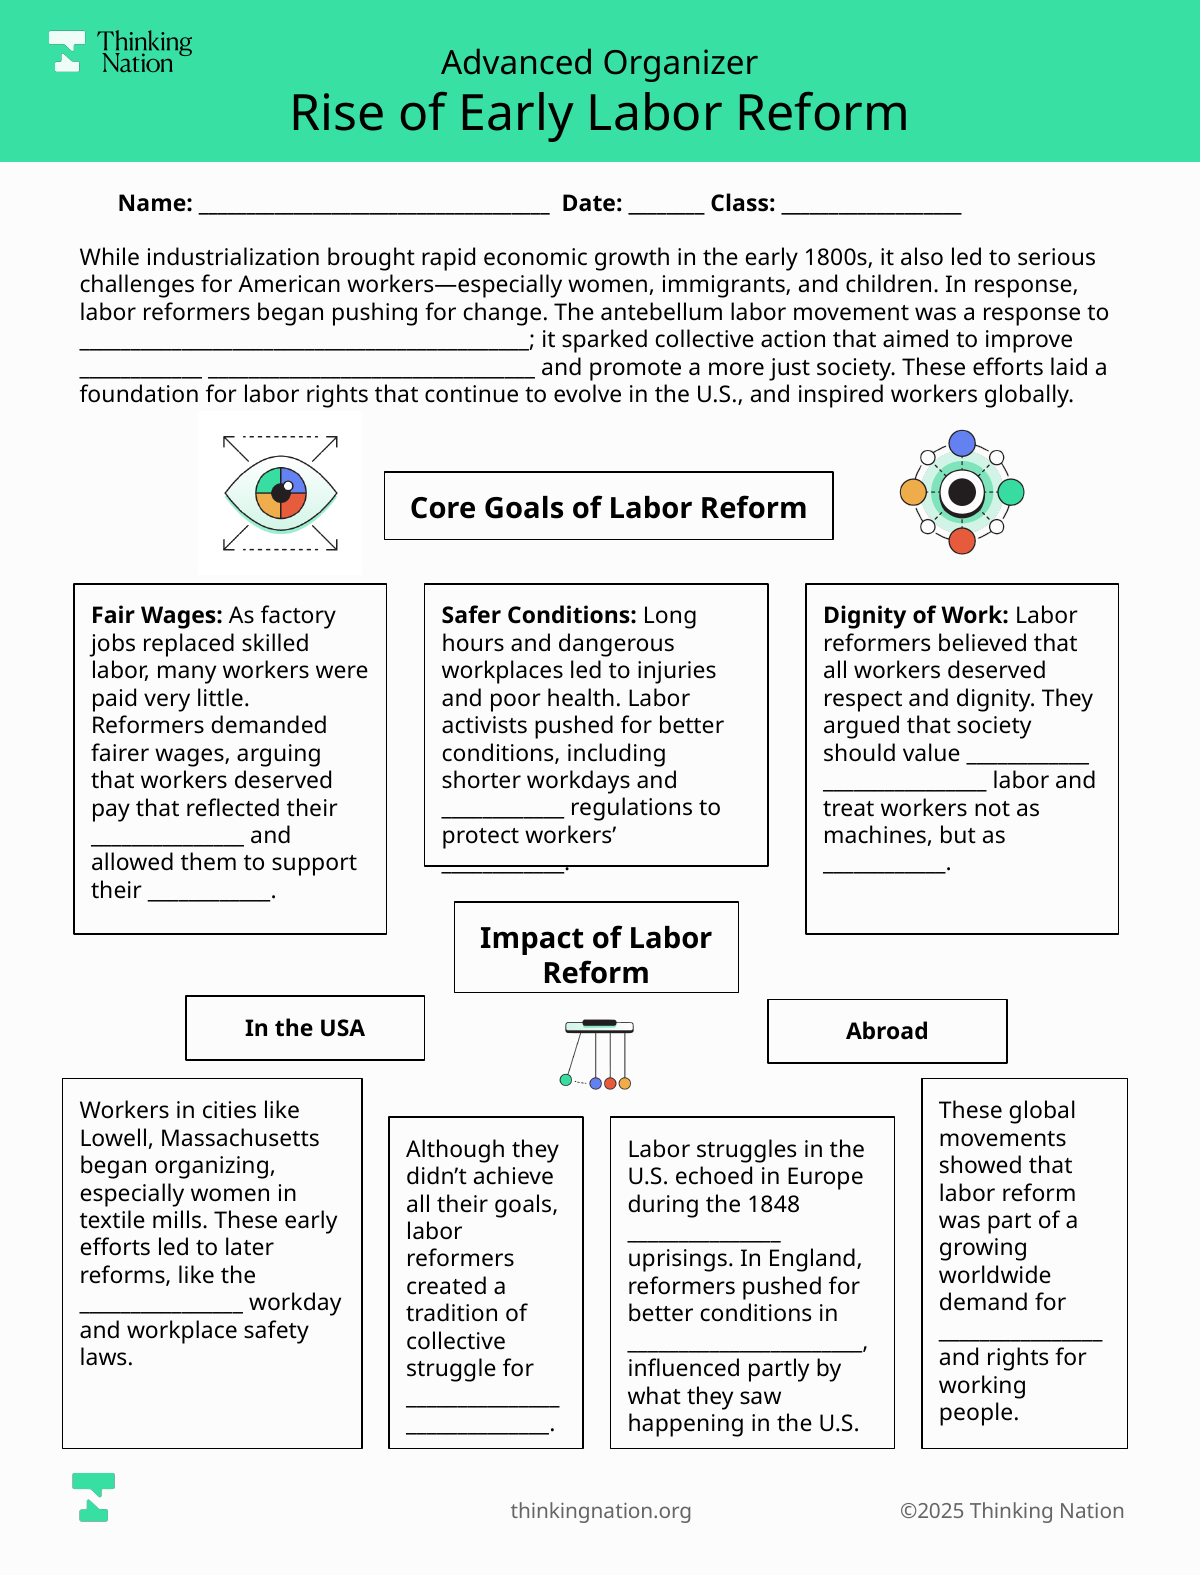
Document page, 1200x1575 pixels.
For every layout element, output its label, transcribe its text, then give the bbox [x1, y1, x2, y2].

text_box Workers in cities like Lowell, Massachusetts began organizing, especially women in textile mills. These early efforts led to later reforms, like the ________________ workday and workplace safety laws. [62, 1078, 362, 1449]
picture [33, 16, 197, 86]
picture [880, 410, 1045, 574]
text_box In the USA [185, 996, 425, 1060]
text_box Abroad [768, 999, 1007, 1064]
picture [543, 1002, 649, 1108]
text_box Name: _____________________________________ Date: ________ Class: ___________________ [103, 173, 1097, 238]
text_box These global movements showed that labor reform was part of a growing worldwide demand for ________________ and rights for working people. [921, 1078, 1128, 1449]
text_box Although they didn’t achieve all their goals, labor reformers created a tradition of collective struggle for _____________________________. [389, 1117, 584, 1449]
picture [198, 411, 363, 575]
text_box While industrialization brought rapid economic growth in the early 1800s, it also led to serious challenges for American workers—especially women, immigrants, and children. In response, labor reformers began pushing for change. The antebellum labor movement was a response to ____________________________________________; it sparked collective action that aimed to improve ____________ ________________________________ and promote a more just society. These efforts laid a foundation for labor rights that continue to evolve in the U.S., and inspired workers globally. [62, 225, 1140, 401]
text_box Advanced Organizer Rise of Early Labor Reform [0, 0, 1200, 162]
text_box Safer Conditions: Long hours and dangerous workplaces led to injuries and poor health. Labor activists pushed for better conditions, including shorter workdays and ____________ regulations to protect workers’ ____________. [424, 583, 769, 866]
text_box Fair Wages: As factory jobs replaced skilled labor, many workers were paid very little. Reformers demanded fairer wages, arguing that workers deserved pay that reflected their _______________ and allowed them to support their ____________. [73, 583, 387, 934]
text_box ©2025 Thinking Nation [855, 1483, 1140, 1532]
text_box Labor struggles in the U.S. echoed in Europe during the 1848 _______________ uprisings. In England, reformers pushed for better conditions in _______________________, influenced partly by what they saw happening in the U.S. [610, 1117, 895, 1449]
text_box Dignity of Work: Labor reformers believed that all workers deserved respect and dignity. They argued that society should value ____________ ________________ labor and treat workers not as machines, but as ____________. [806, 583, 1119, 934]
text_box thinkingnation.org [459, 1483, 744, 1532]
picture [59, 1463, 127, 1531]
text_box Impact of Labor Reform [454, 902, 739, 993]
text_box Core Goals of Labor Reform [384, 472, 833, 540]
